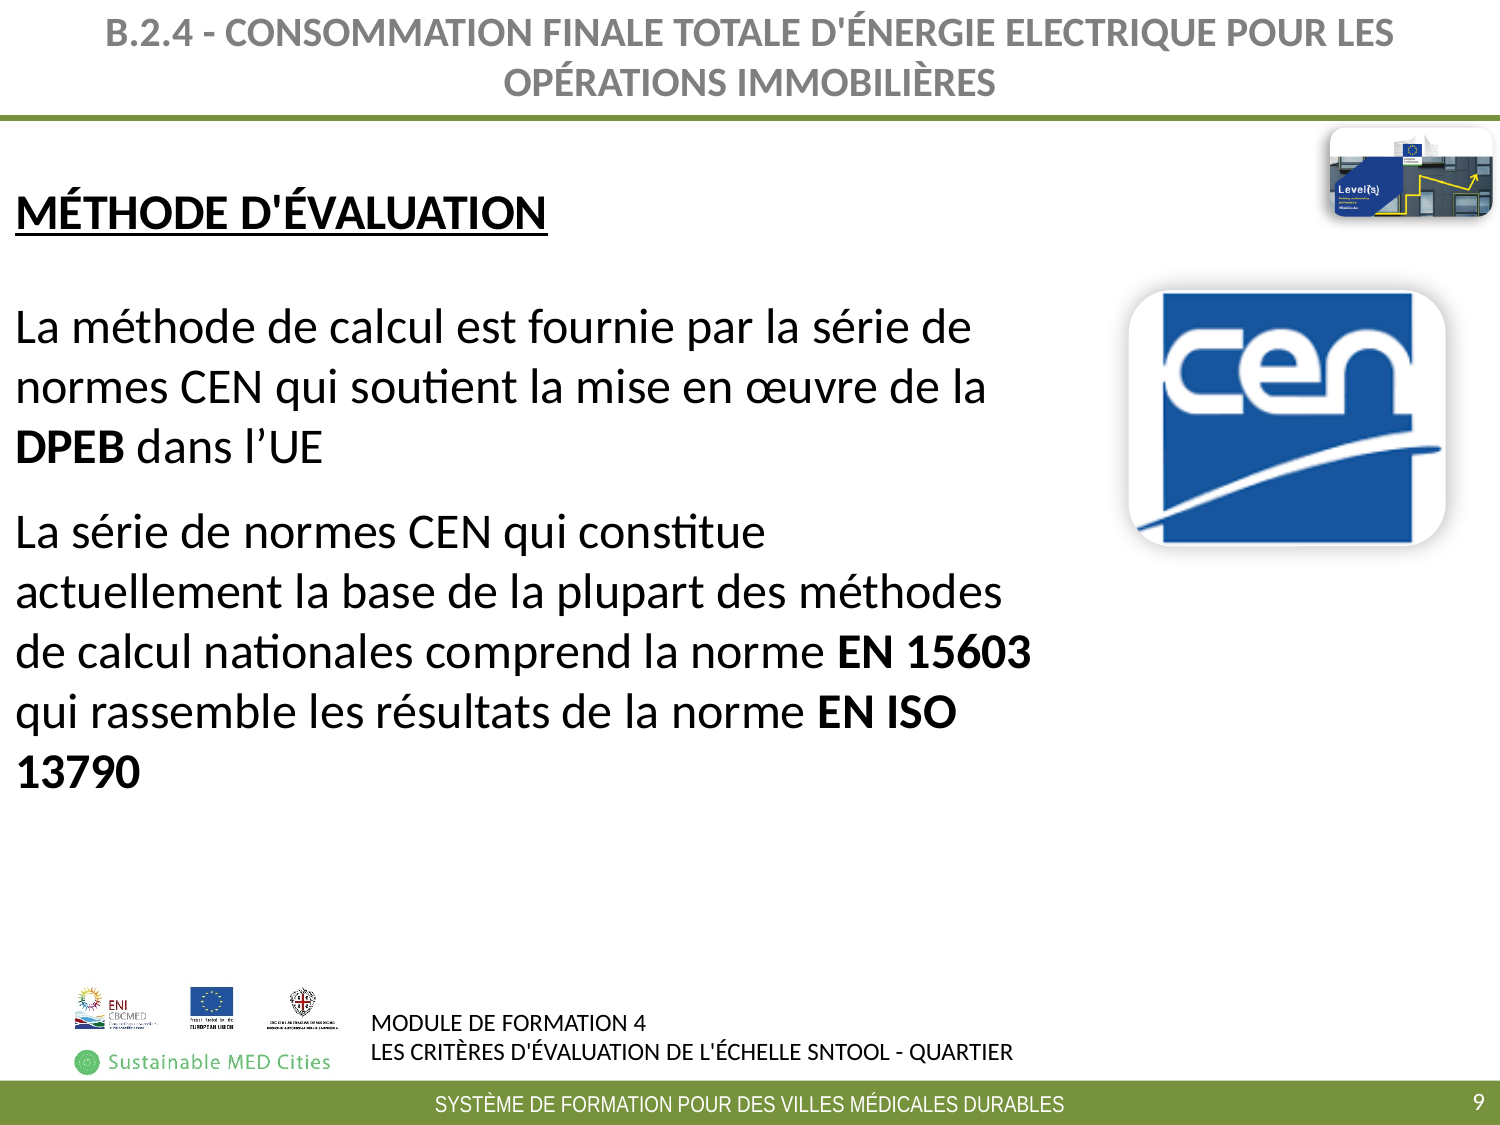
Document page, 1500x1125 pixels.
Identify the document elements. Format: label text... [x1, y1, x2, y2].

slide_number ‹#› [1149, 1074, 1500, 1125]
list MÉTHODE D'ÉVALUATION La méthode de calcul est fournie par la série de normes CEN qui soutient la mise en œuvre de la DPEB dans l’UE La série de normes CEN qui constitue actuellement la base de la plupart des méthodes de calcul nationales comprend la norme EN 15603 qui rassemble les résultats de la norme EN ISO 13790 [0, 171, 1062, 580]
picture [1128, 289, 1446, 547]
title B.2.4 - CONSOMMATION FINALE TOTALE D'ÉNERGIE ELECTRIQUE POUR LES OPÉRATIONS IMMOBILIÈRES [0, 0, 1500, 113]
picture [1329, 127, 1493, 217]
picture [62, 978, 356, 1080]
